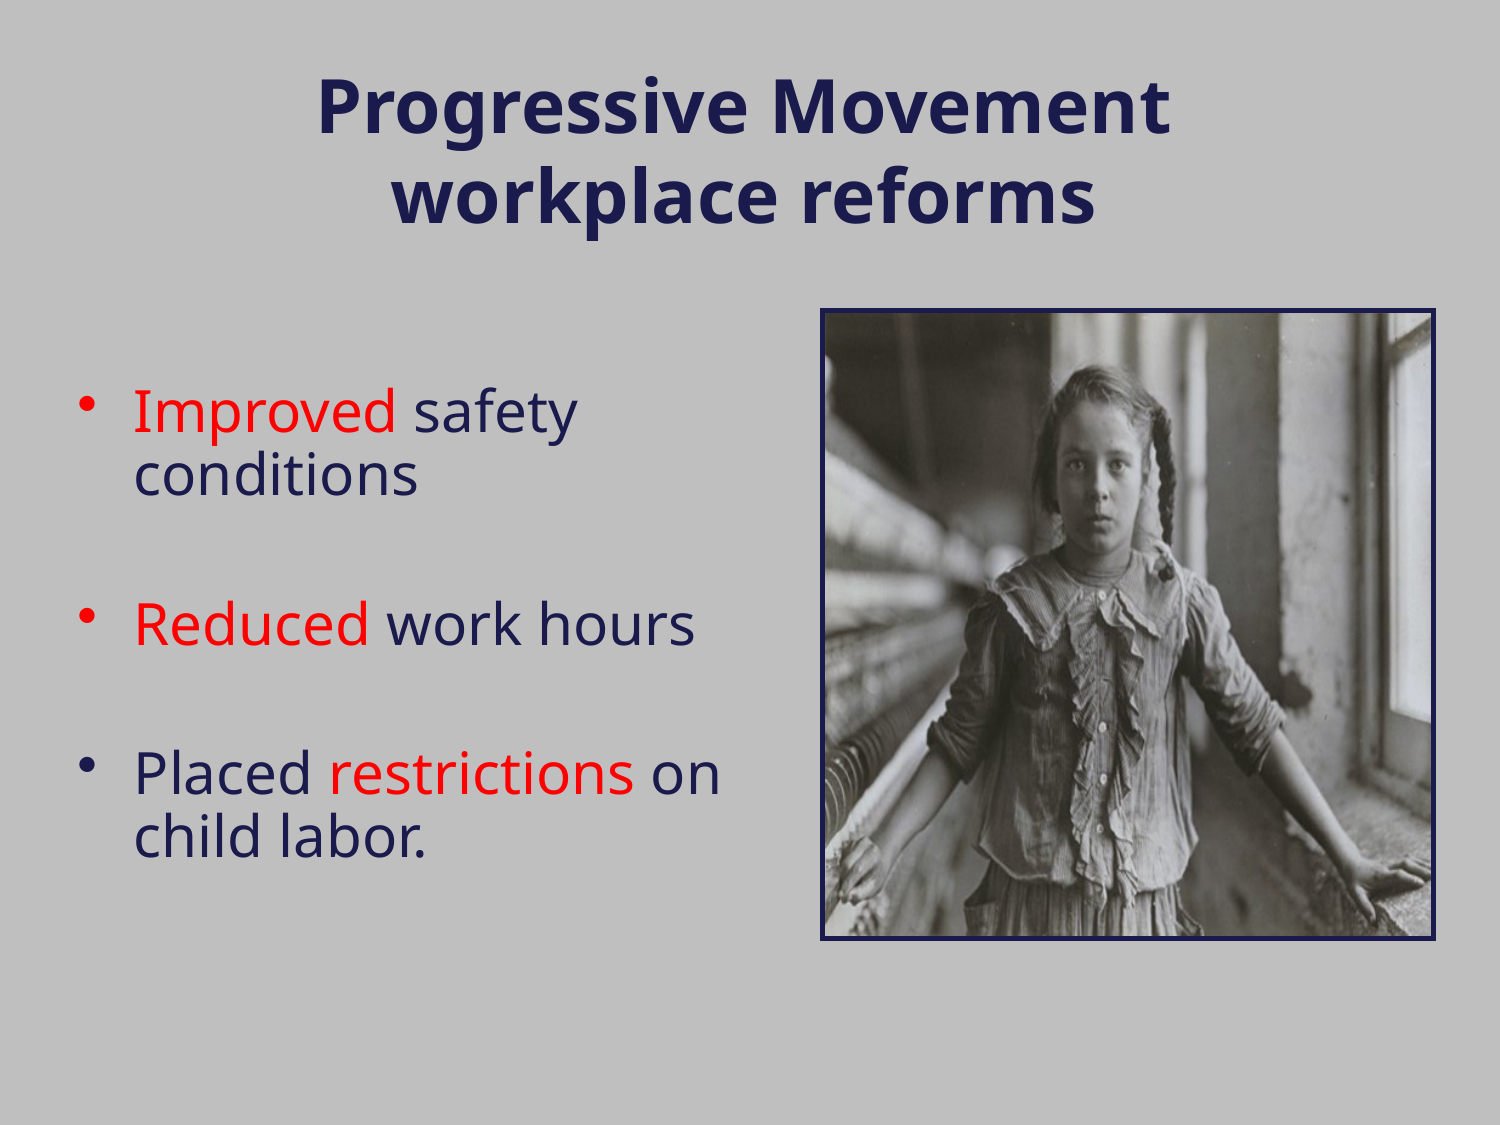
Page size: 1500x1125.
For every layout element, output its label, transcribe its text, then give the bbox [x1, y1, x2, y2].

title Progressive Movement workplace reforms [187, 99, 1301, 288]
list Improved safety conditions Reduced work hours Placed restrictions on child labor. [62, 374, 819, 888]
picture [824, 312, 1432, 937]
